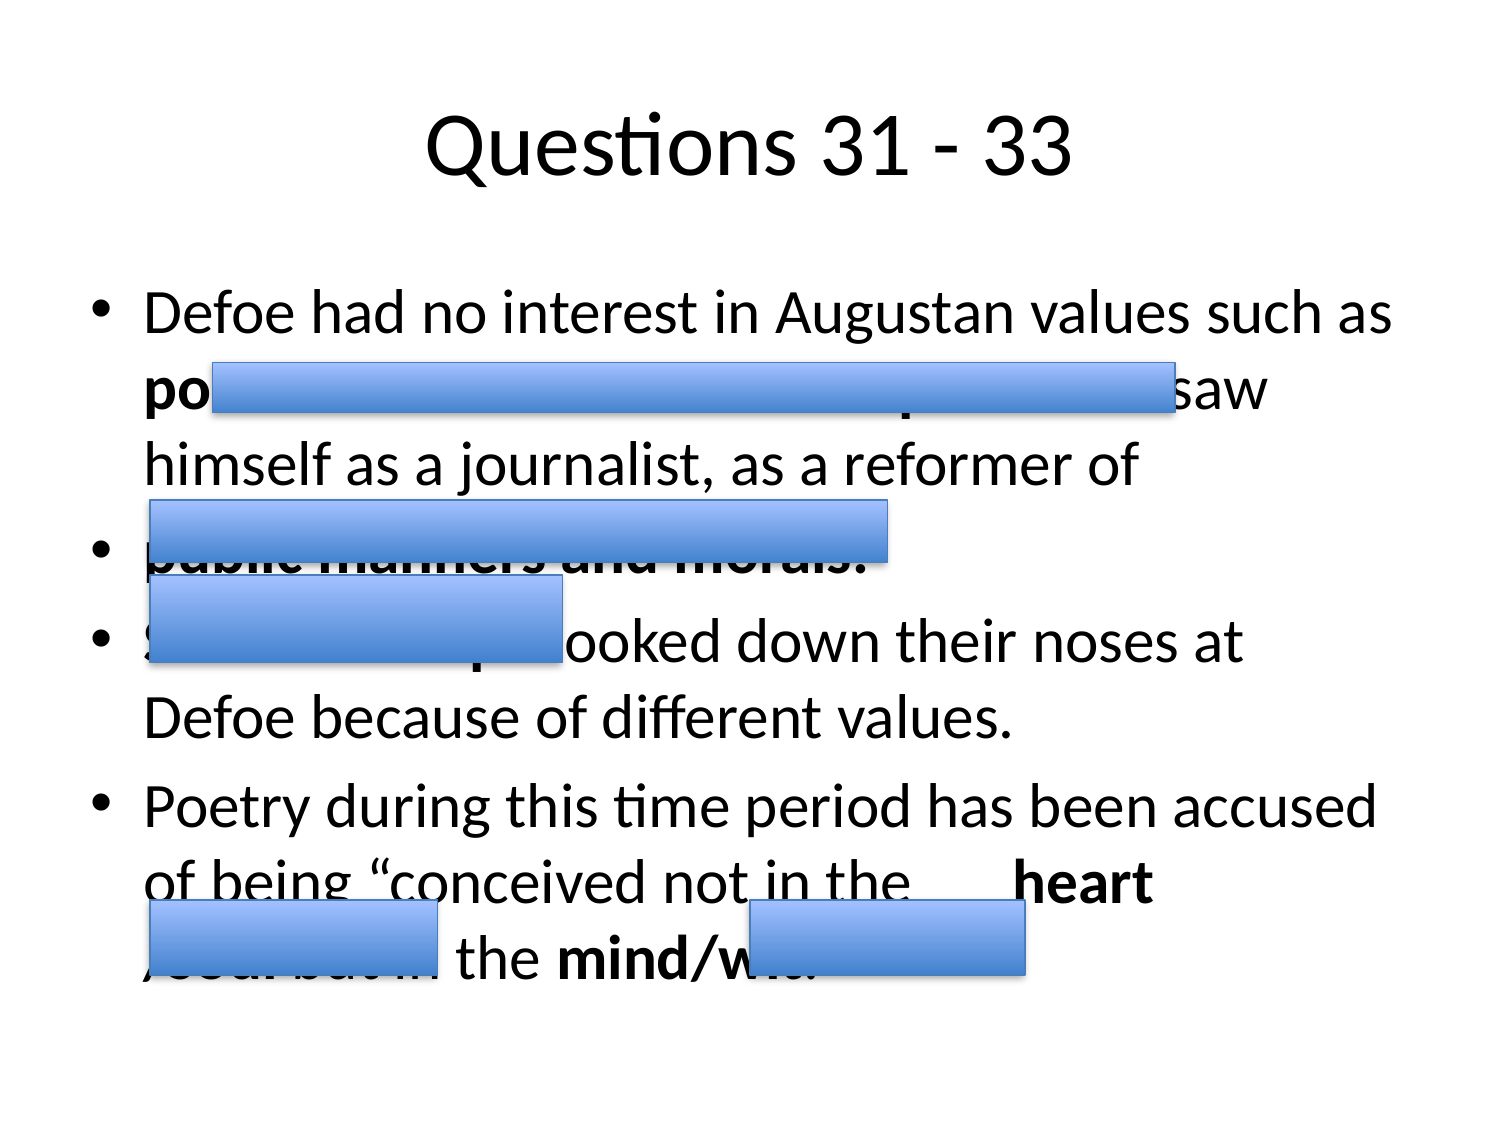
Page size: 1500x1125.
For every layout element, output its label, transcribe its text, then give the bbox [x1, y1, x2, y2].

list Defoe had no interest in Augustan values such as polished manners and social poise. He saw himself as a journalist, as a reformer of public manners and morals. Swift and Pope looked down their noses at Defoe because of different values. Poetry during this time period has been accused of being “conceived not in the heart /soul but in the mind/wit.” [75, 262, 1425, 1005]
text_box [149, 574, 563, 663]
text_box [149, 899, 438, 976]
text_box [212, 362, 1176, 413]
text_box [749, 899, 1026, 976]
text_box [149, 499, 888, 563]
title Questions 31 - 33 [75, 45, 1425, 233]
